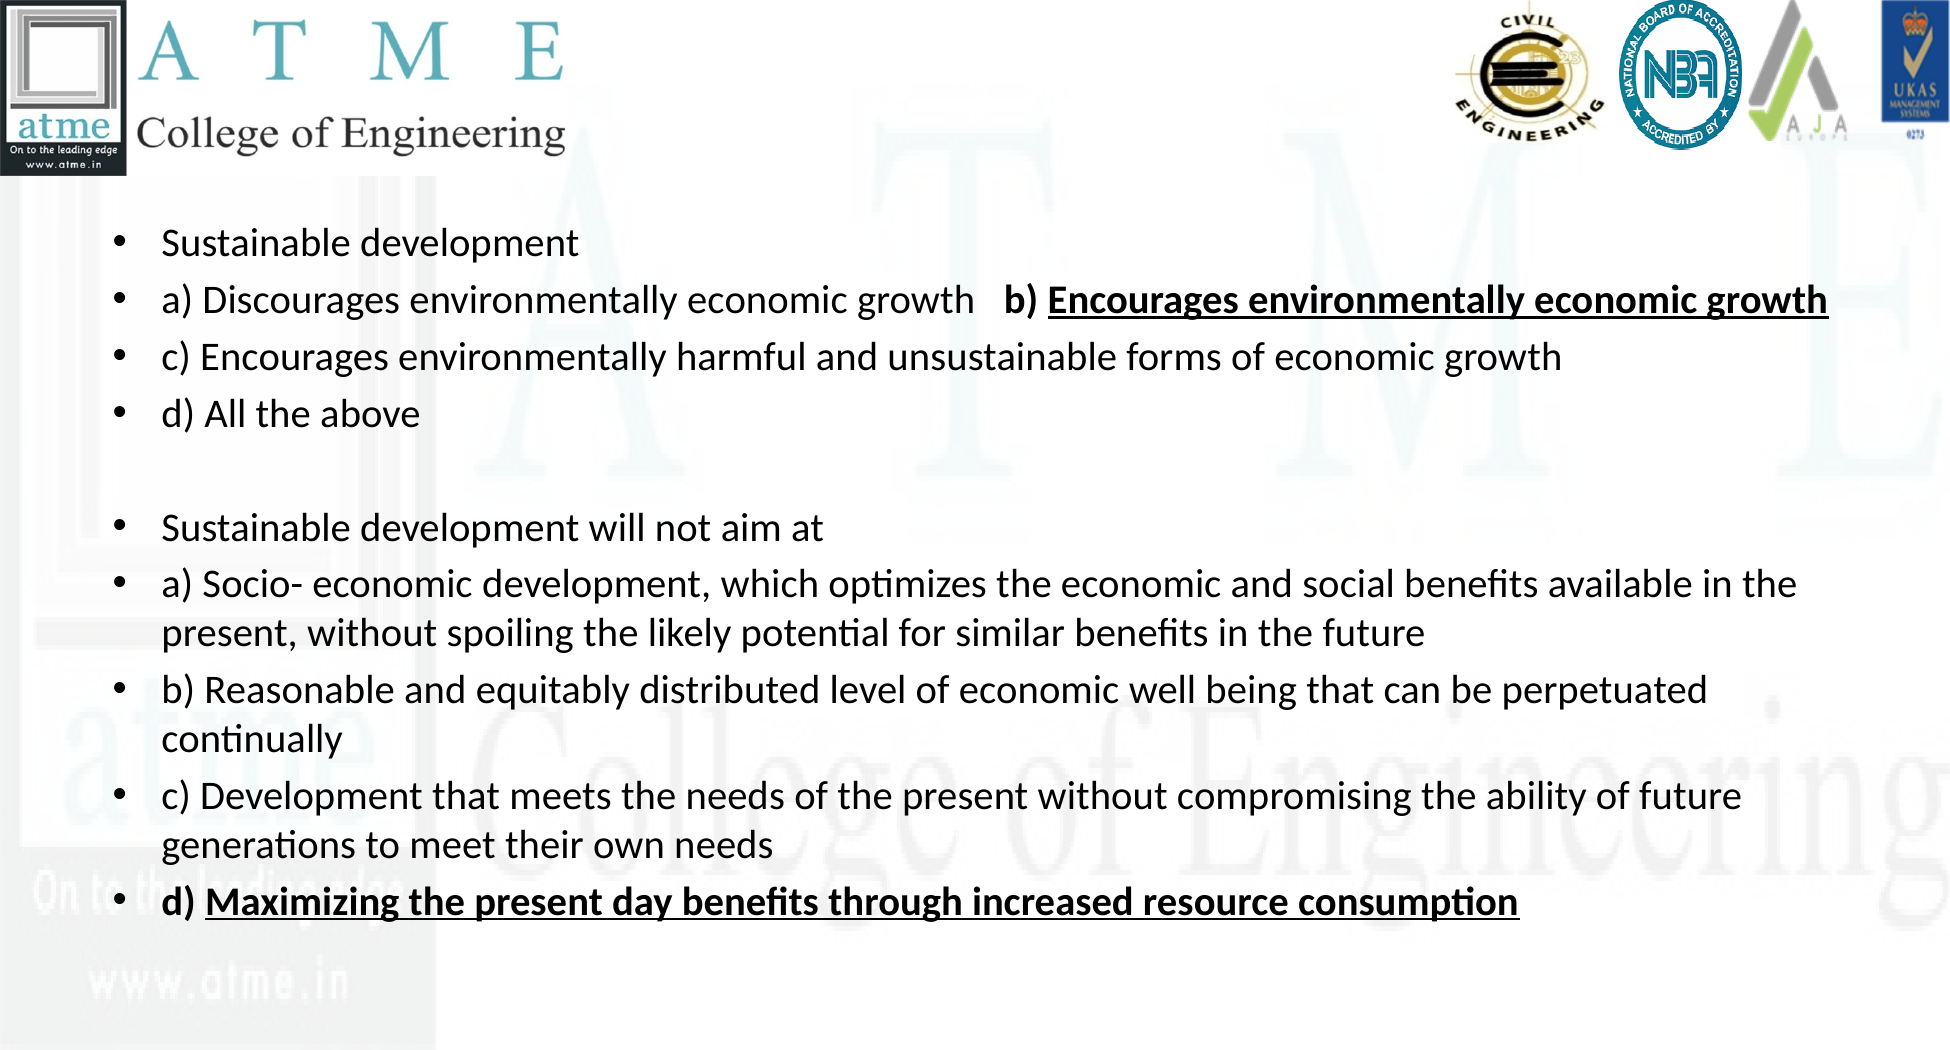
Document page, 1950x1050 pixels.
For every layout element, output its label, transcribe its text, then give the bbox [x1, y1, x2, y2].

picture [1697, 9, 1702, 17]
picture [1684, 94, 1742, 151]
picture [1683, 133, 1697, 137]
picture [1716, 113, 1721, 129]
list Sustainable development a) Discourages environmentally economic growth b) Encourages environmentally economic growth c) Encourages environmentally harmful and unsustainable forms of economic growth d) All the above Sustainable development will not aim at a) Socio- economic development, which optimizes the economic and social benefits available in the present, without spoiling the likely potential for similar benefits in the future b) Reasonable and equitably distributed level of economic well being that can be perpetuated continually c) Development that meets the needs of the present without compromising the ability of future generations to meet their own needs d) Maximizing the present day benefits through increased resource consumption [97, 208, 1853, 992]
picture [1748, 0, 1950, 142]
picture [1619, 0, 1727, 151]
picture [1455, 0, 1606, 144]
picture [1728, 89, 1736, 95]
picture [1725, 98, 1730, 109]
picture [1697, 0, 1742, 54]
picture [1666, 139, 1680, 144]
picture [0, 0, 566, 177]
